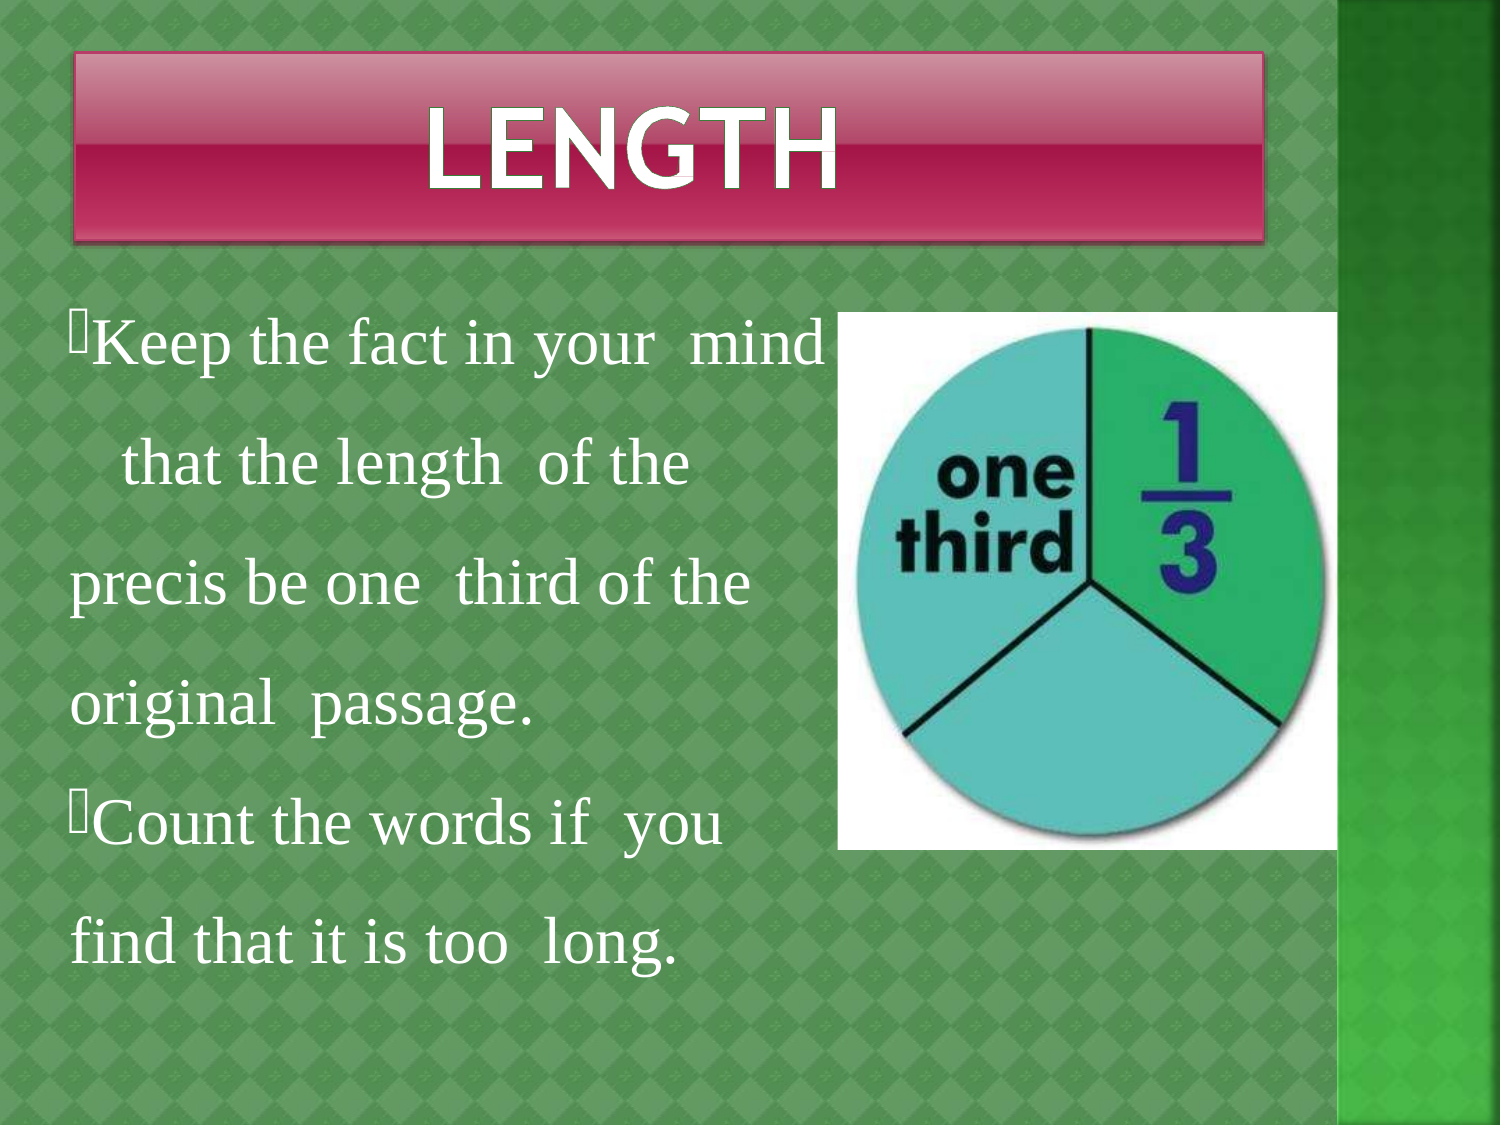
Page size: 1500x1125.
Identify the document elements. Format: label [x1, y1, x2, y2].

text_box [0, 0, 1500, 1125]
